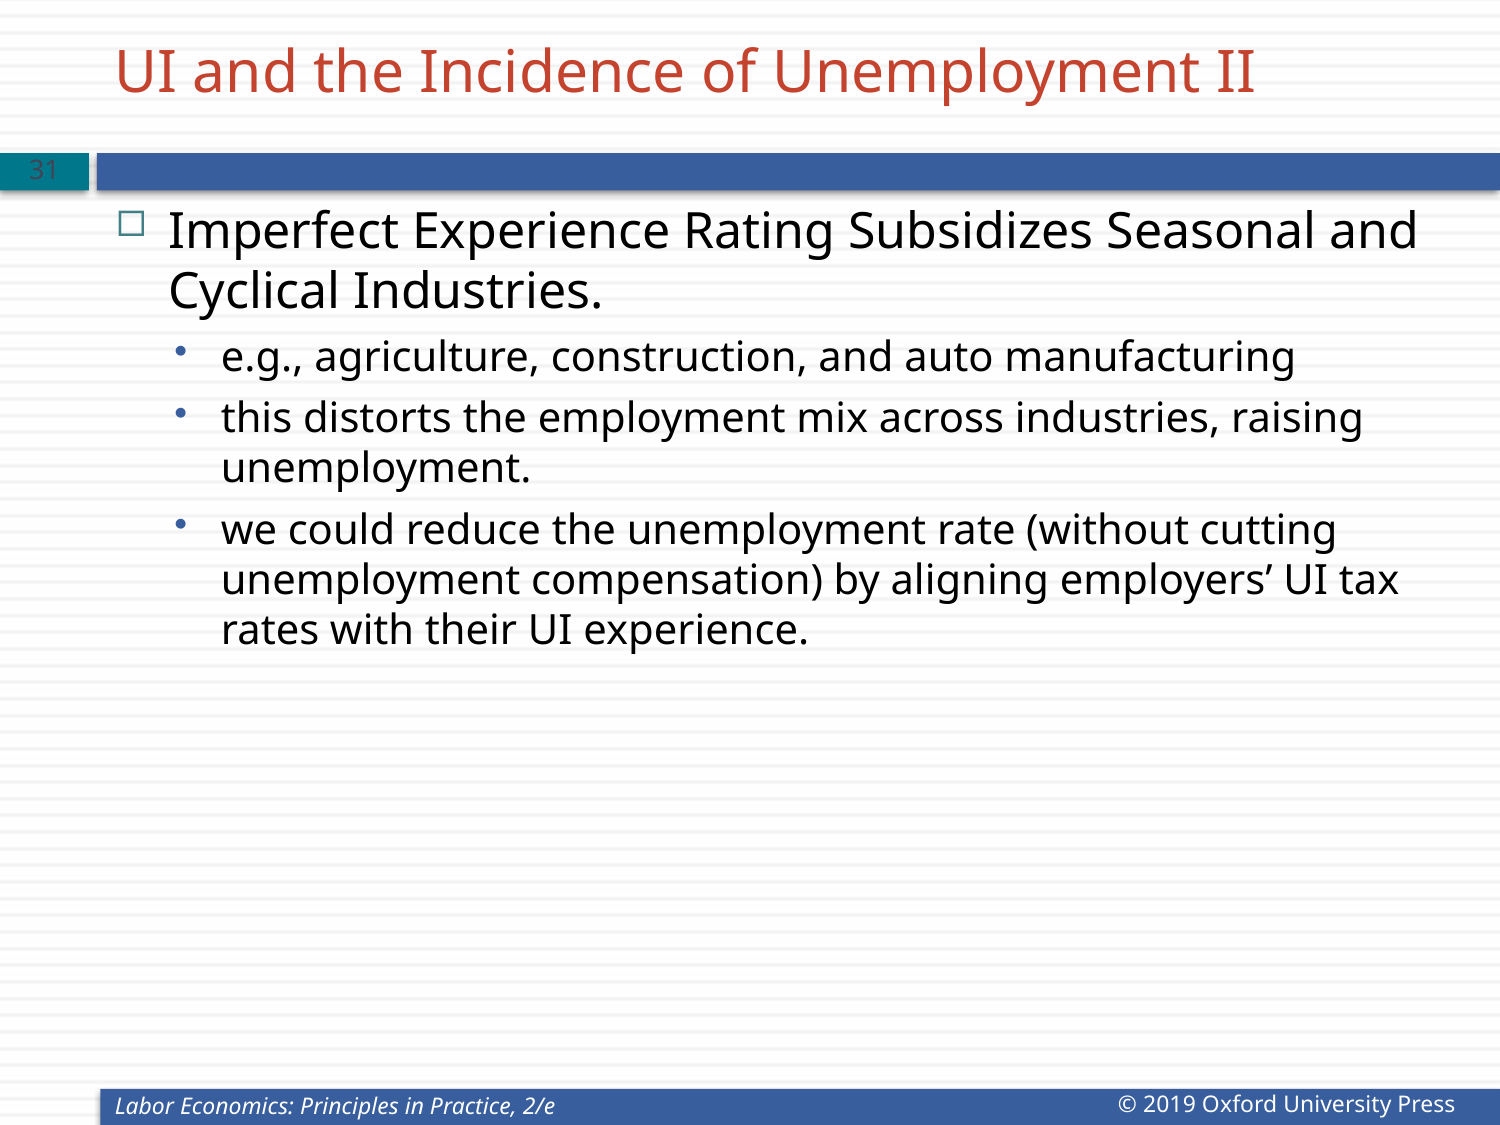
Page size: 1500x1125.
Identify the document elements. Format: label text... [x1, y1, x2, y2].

slide_number 30 [0, 153, 89, 191]
footer © 2019 Oxford University Press [825, 1090, 1471, 1125]
list Imperfect Experience Rating Subsidizes Seasonal and Cyclical Industries. e.g., agriculture, construction, and auto manufacturing this distorts the employment mix across industries, raising unemployment. we could reduce the unemployment rate (without cutting unemployment compensation) by aligning employers’ UI tax rates with their UI experience. [101, 190, 1473, 1084]
title UI and the Incidence of Unemployment II [99, 1, 1472, 136]
slide_number Labor Economics: Principles in Practice, 2/e [99, 1090, 745, 1125]
